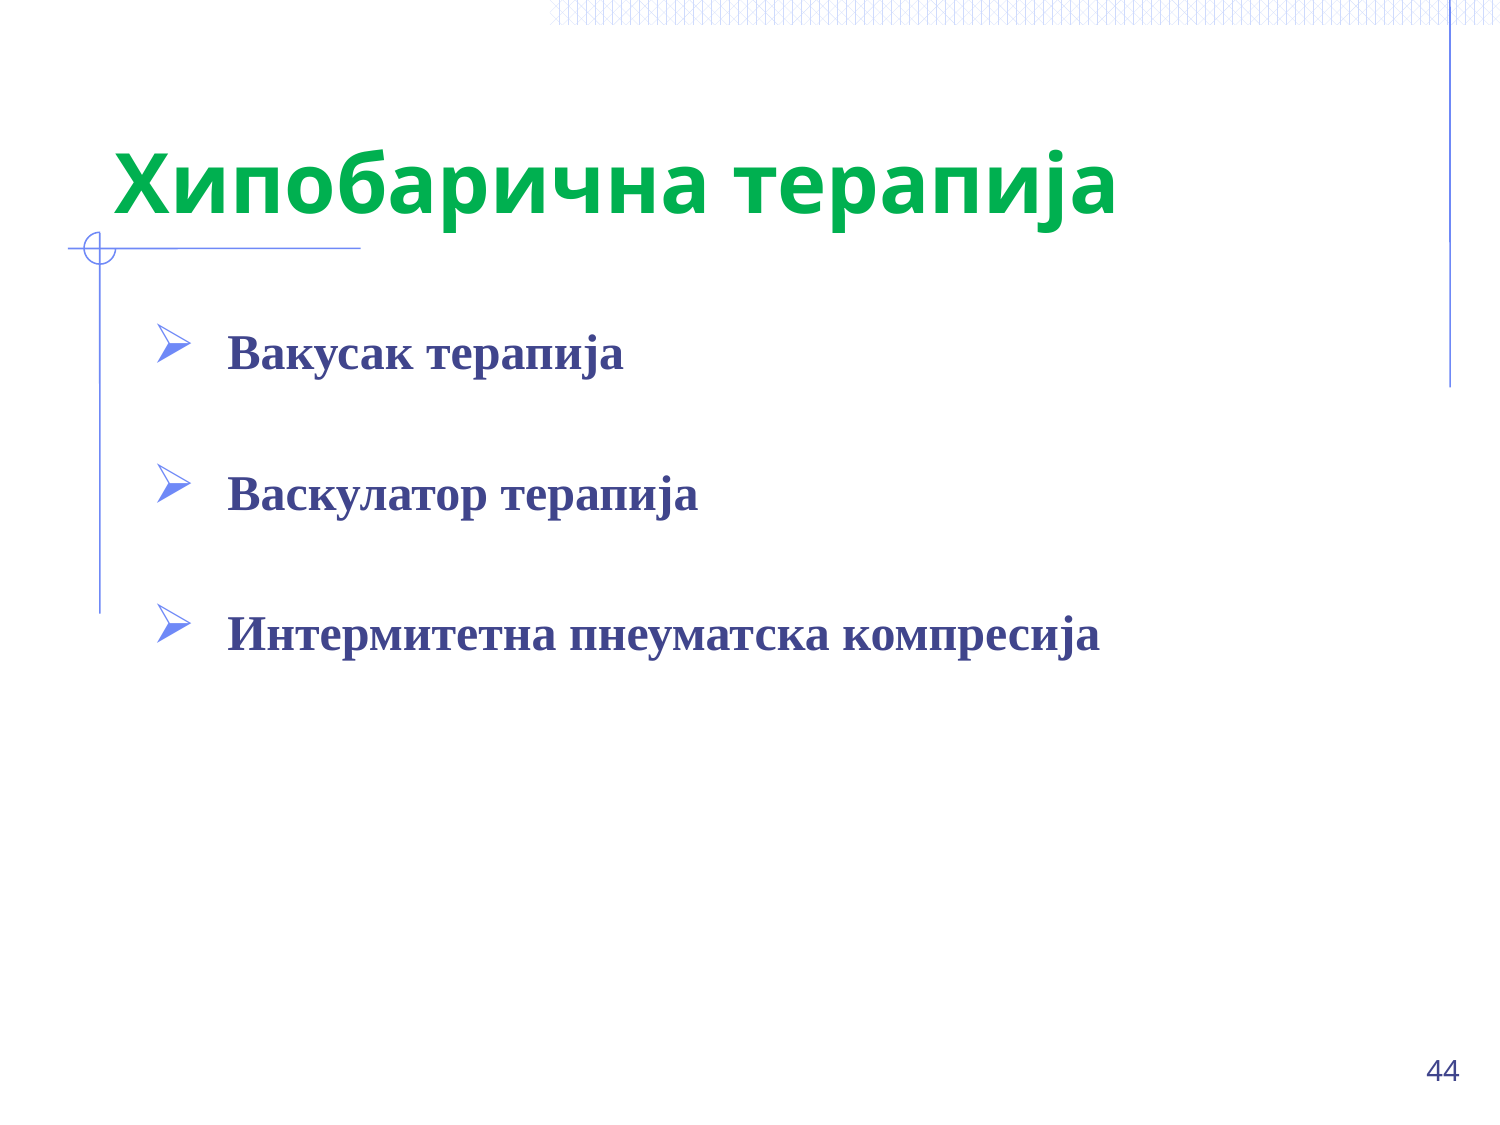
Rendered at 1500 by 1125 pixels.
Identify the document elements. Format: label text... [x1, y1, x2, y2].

slide_number 44 [1162, 1025, 1475, 1100]
list Вакусак терапија Васкулатор терапија Интермитетна пнеуматска компресија [137, 312, 1413, 988]
title Хипобарична терапија [99, 49, 1376, 238]
